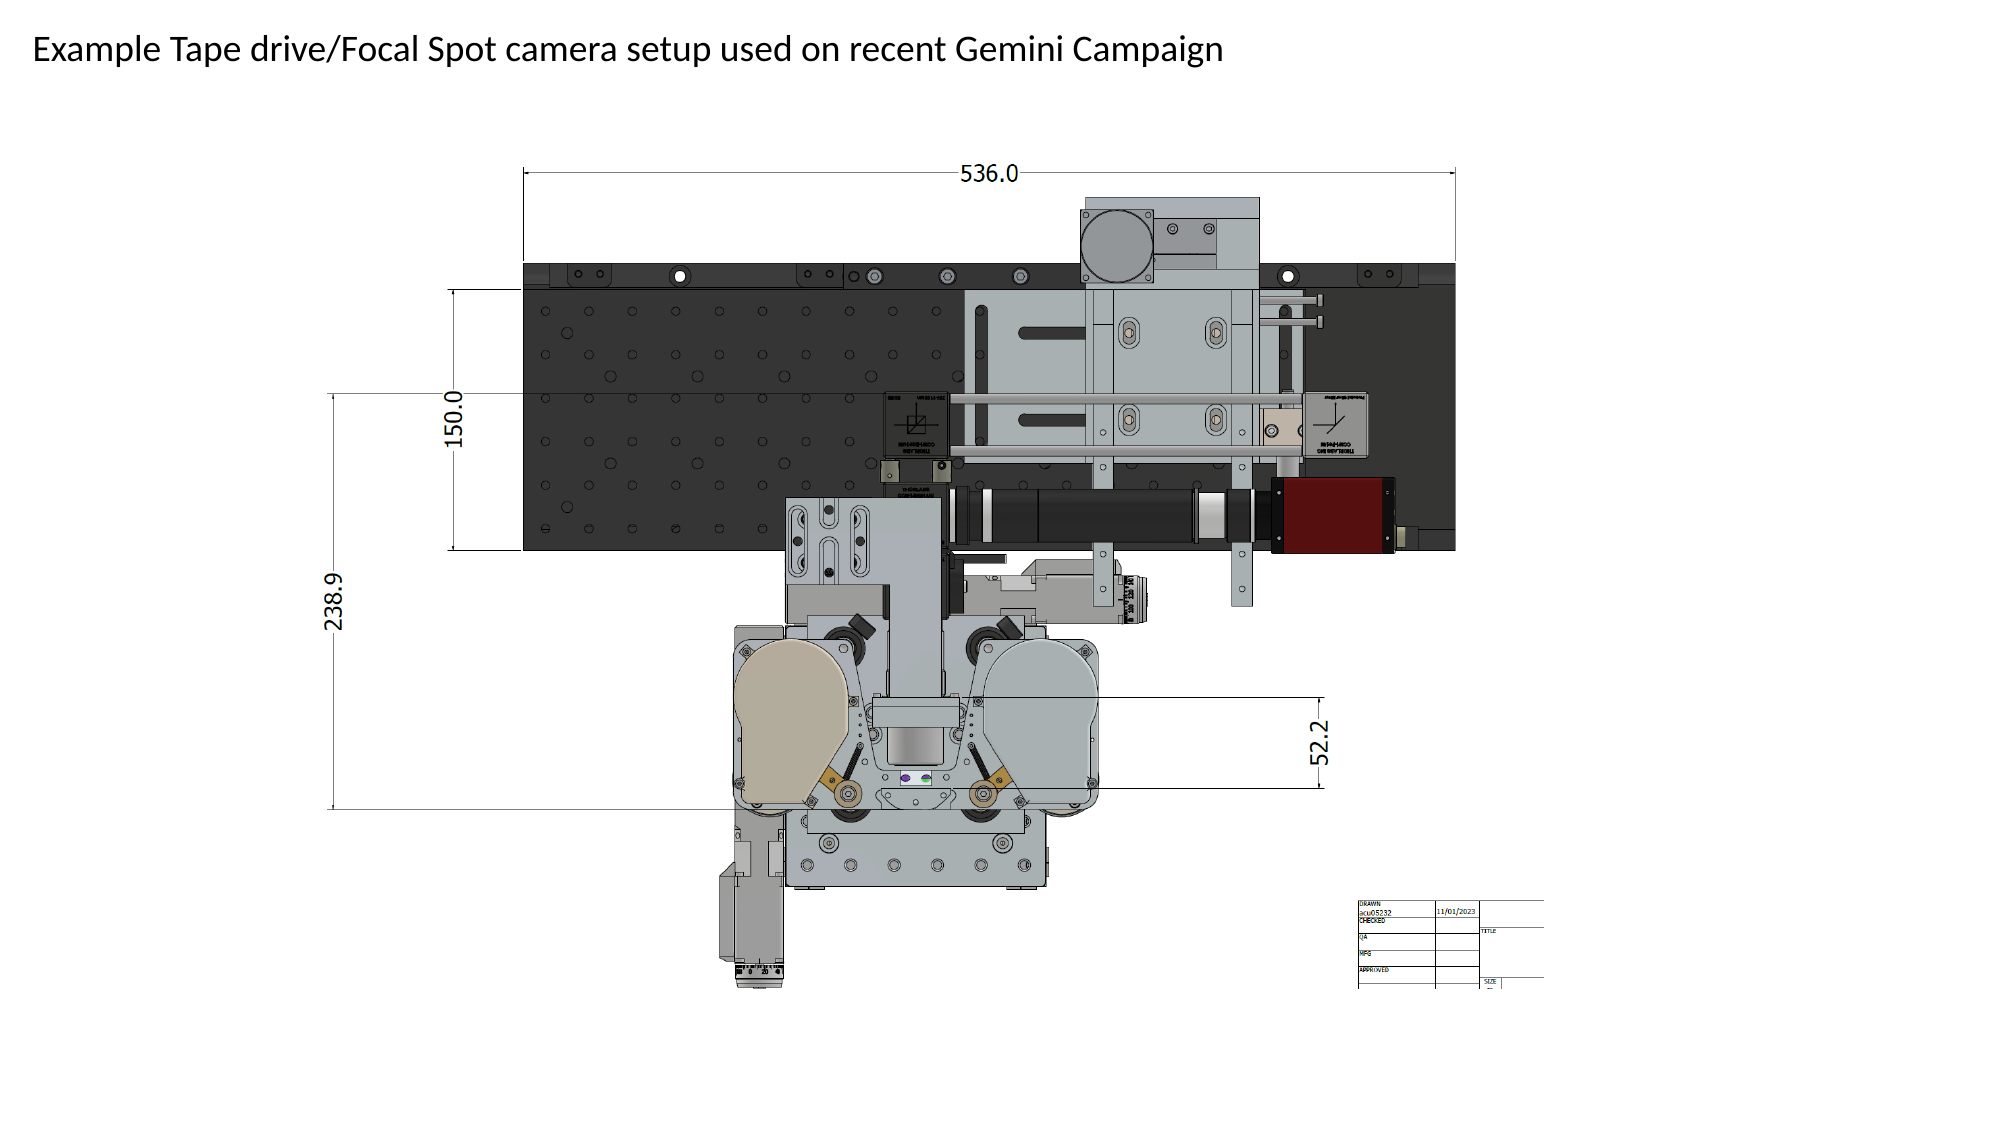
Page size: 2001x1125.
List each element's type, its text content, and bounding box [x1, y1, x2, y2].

text_box Example Tape drive/Focal Spot camera setup used on recent Gemini Campaign [17, 16, 1280, 76]
picture [255, 136, 1545, 989]
